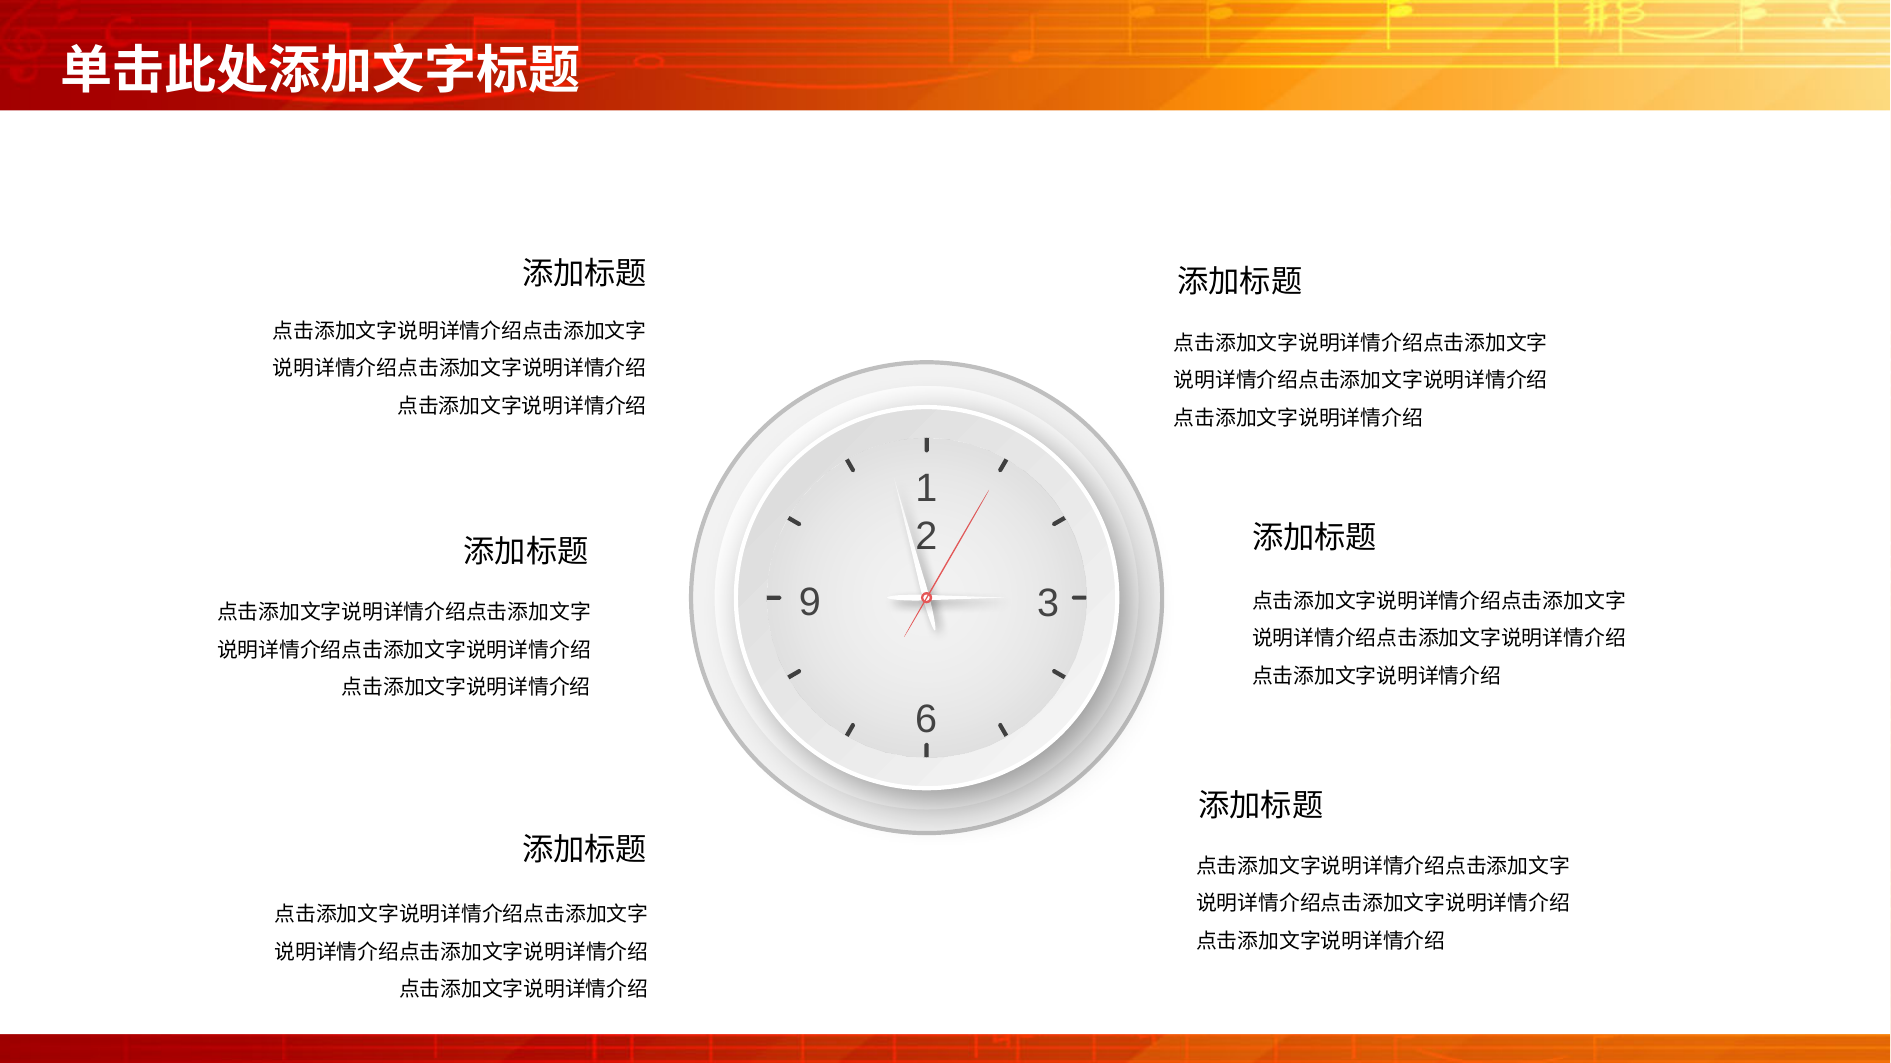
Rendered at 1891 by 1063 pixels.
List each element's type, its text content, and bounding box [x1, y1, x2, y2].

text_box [691, 362, 1163, 834]
text_box 添加标题 [381, 524, 603, 576]
text_box 点击添加文字说明详情介绍点击添加文字说明详情介绍点击添加文字说明详情介绍点击添加文字说明详情介绍 [1237, 567, 1652, 732]
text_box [735, 407, 1118, 789]
picture [0, 1035, 1891, 1063]
text_box 点击添加文字说明详情介绍点击添加文字说明详情介绍点击添加文字说明详情介绍点击添加文字说明详情介绍 [247, 297, 661, 462]
text_box 添加标题 [1163, 253, 1396, 306]
text_box 点击添加文字说明详情介绍点击添加文字说明详情介绍点击添加文字说明详情介绍点击添加文字说明详情介绍 [249, 881, 663, 1046]
text_box 点击添加文字说明详情介绍点击添加文字说明详情介绍点击添加文字说明详情介绍点击添加文字说明详情介绍 [1159, 309, 1573, 474]
text_box 添加标题 [1184, 778, 1417, 830]
text_box 点击添加文字说明详情介绍点击添加文字说明详情介绍点击添加文字说明详情介绍点击添加文字说明详情介绍 [191, 579, 605, 744]
text_box 点击添加文字说明详情介绍点击添加文字说明详情介绍点击添加文字说明详情介绍点击添加文字说明详情介绍 [1182, 832, 1596, 997]
text_box 添加标题 [428, 821, 662, 874]
picture [0, 0, 1891, 110]
text_box 添加标题 [428, 246, 662, 298]
text_box 添加标题 [1237, 510, 1456, 562]
